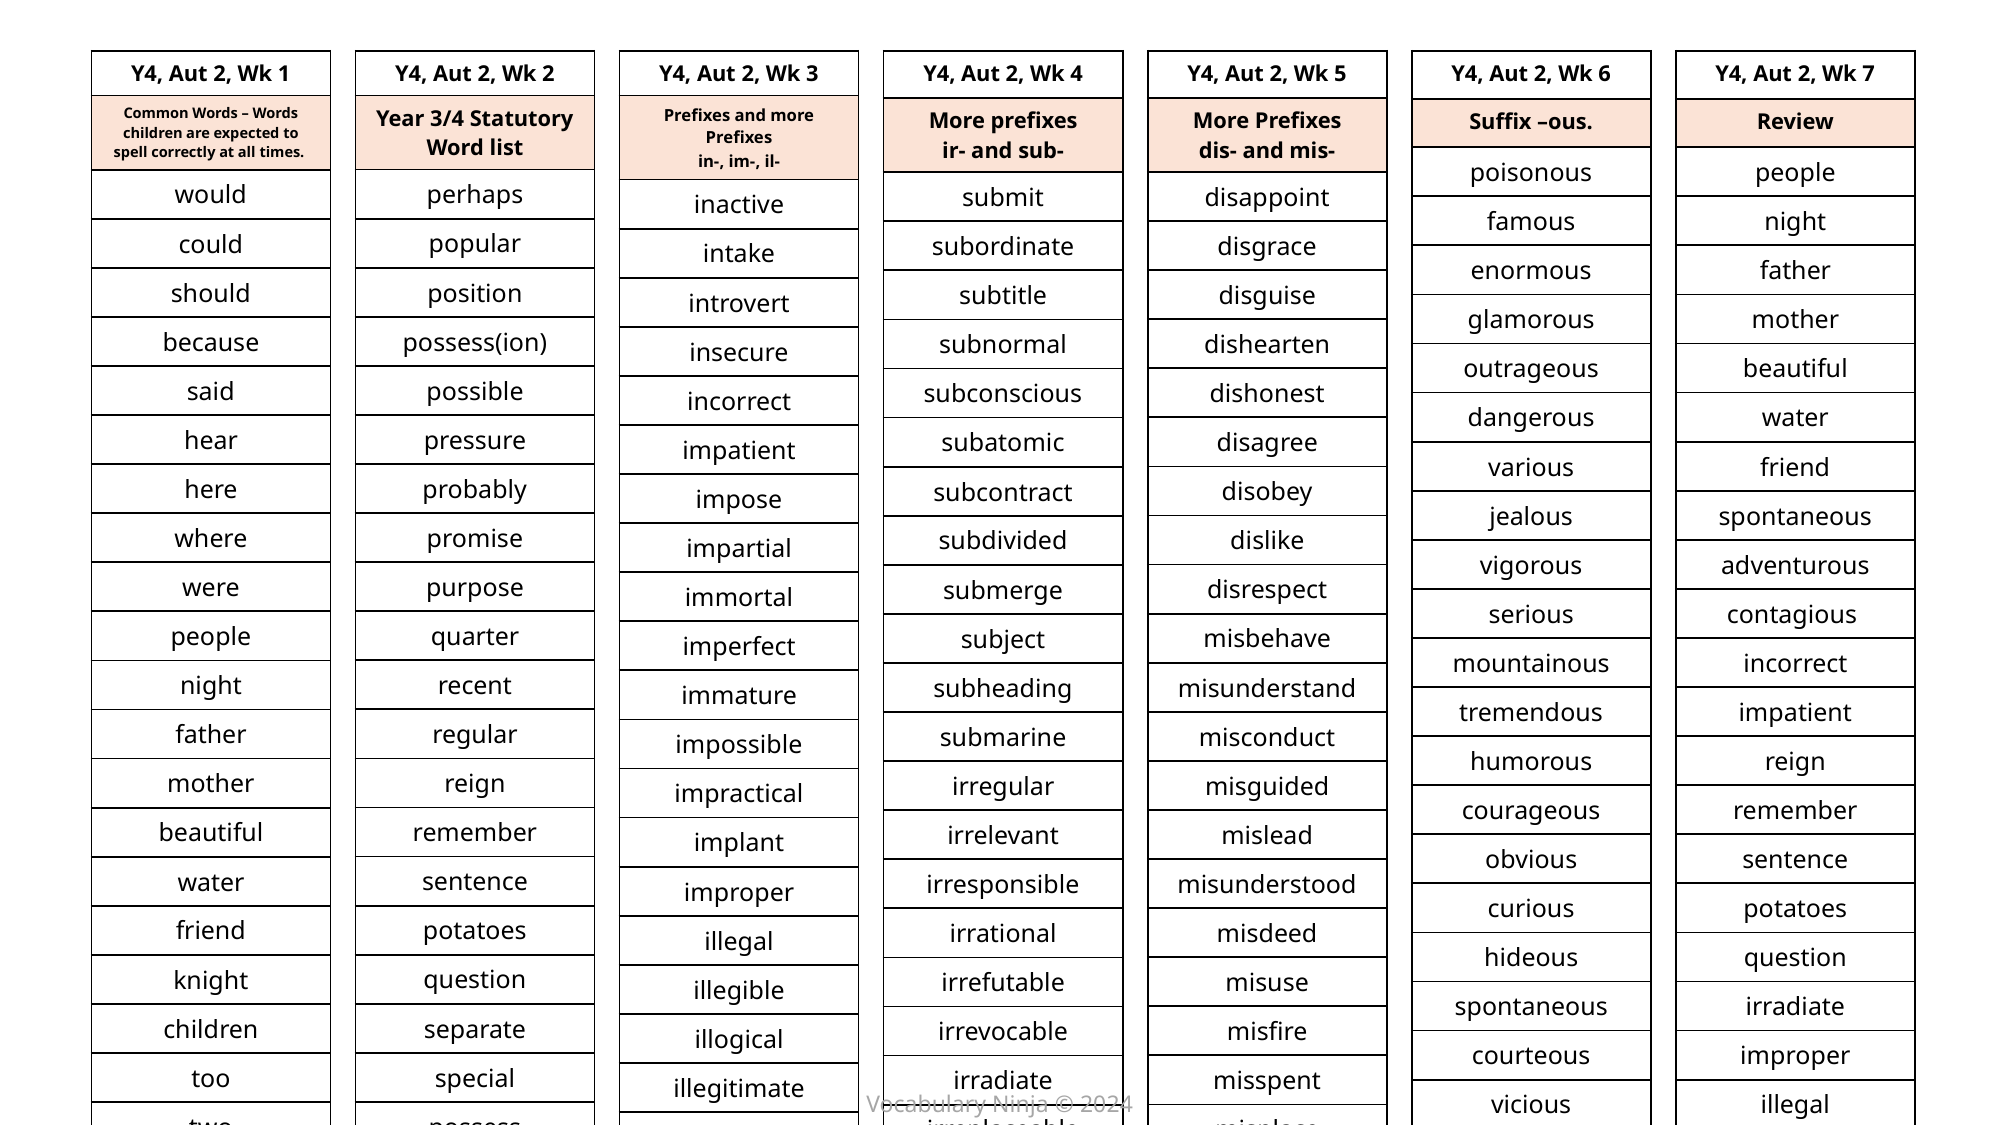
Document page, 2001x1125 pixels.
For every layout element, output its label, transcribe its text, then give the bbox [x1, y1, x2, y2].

table_cell subcontract [884, 468, 1122, 515]
table_cell probably [356, 465, 594, 512]
table_cell two [92, 1103, 330, 1125]
table_cell curious [1413, 884, 1650, 932]
table_cell courteous [1413, 1031, 1650, 1079]
table_cell night [92, 661, 330, 709]
table_cell misguided [1149, 762, 1386, 809]
table_cell spontaneous [1677, 492, 1914, 539]
table_cell were [92, 563, 330, 610]
table_cell irrevocable [884, 1007, 1122, 1055]
table_cell Review [1677, 100, 1914, 146]
table_cell disagree [1149, 418, 1386, 466]
table_cell insecure [620, 328, 858, 375]
table_cell subdivided [884, 517, 1122, 564]
table_cell mountainous [1413, 639, 1650, 686]
table_cell immature [620, 671, 858, 719]
table_cell impatient [1677, 688, 1914, 735]
table_cell illegal [1677, 1081, 1914, 1125]
table_cell knight [92, 956, 330, 1003]
table_cell obvious [1413, 835, 1650, 882]
table_cell Prefixes and more Prefixes in-, im-, il- [620, 96, 858, 179]
table_cell spontaneous [1413, 982, 1650, 1030]
table_cell water [1677, 393, 1914, 441]
table_cell here [92, 465, 330, 512]
table_cell subnormal [884, 320, 1122, 368]
table_cell disguise [1149, 271, 1386, 318]
table_cell where [92, 514, 330, 561]
table_cell subtitle [884, 271, 1122, 319]
table_cell dishearten [1149, 320, 1386, 367]
table_cell reign [1677, 737, 1914, 784]
table_cell misfire [1149, 1007, 1386, 1054]
table_cell immortal [620, 573, 858, 620]
table_cell incorrect [620, 377, 858, 424]
table_header Y4, Aut 2, Wk 1 [92, 52, 330, 95]
table_header Y4, Aut 2, Wk 2 [356, 52, 594, 95]
table_cell impatient [620, 426, 858, 473]
table_cell mother [1677, 295, 1914, 343]
text_box Vocabulary Ninja © 2024 [851, 1082, 1149, 1125]
table_cell father [92, 710, 330, 758]
table_cell reign [356, 759, 594, 807]
table_cell dishonest [1149, 369, 1386, 416]
table_cell possess(ion) [356, 318, 594, 365]
table_cell misconduct [1149, 713, 1386, 760]
table_cell illegible [620, 966, 858, 1013]
table_cell question [356, 956, 594, 1003]
table_cell could [92, 220, 330, 267]
table_cell outrageous [1413, 344, 1650, 392]
table_cell submit [884, 173, 1122, 220]
table_cell illegitimate [620, 1064, 858, 1111]
table_cell tremendous [1413, 688, 1650, 735]
table_cell Common Words – Words children are expected to spell correctly at all times. [92, 96, 330, 169]
table_cell remember [356, 808, 594, 856]
table_cell beautiful [92, 809, 330, 856]
table_cell misuse [1149, 958, 1386, 1005]
table_header Y4, Aut 2, Wk 3 [620, 52, 858, 95]
table_cell vicious [1413, 1081, 1650, 1125]
table_cell father [1677, 246, 1914, 294]
table_cell improper [1677, 1031, 1914, 1079]
table_cell various [1413, 443, 1650, 490]
table_cell should [92, 269, 330, 316]
table_cell sentence [1677, 835, 1914, 882]
table_cell question [1677, 933, 1914, 981]
table_cell remember [1677, 786, 1914, 833]
table_cell hear [92, 416, 330, 463]
table_cell introvert [620, 279, 858, 326]
table_cell impractical [620, 769, 858, 817]
table_cell adventurous [1677, 541, 1914, 588]
table_cell irradiate [884, 1056, 1122, 1082]
table_cell water [92, 858, 330, 905]
table_cell misbehave [1149, 615, 1386, 662]
table_cell imperfect [620, 622, 858, 669]
table_cell subatomic [884, 418, 1122, 466]
table_cell illogical [620, 1015, 858, 1062]
table_cell possess [356, 1103, 594, 1125]
table_cell children [92, 1005, 330, 1052]
table_cell misunderstand [1149, 664, 1386, 711]
table_cell More prefixes ir- and sub- [884, 99, 1122, 171]
table_cell illicit [620, 1113, 851, 1125]
table_cell misunderstood [1149, 860, 1386, 907]
table_cell disappoint [1149, 173, 1386, 220]
table_cell recent [356, 661, 594, 708]
table_header Y4, Aut 2, Wk 4 [884, 52, 1122, 97]
table_cell vigorous [1413, 541, 1650, 588]
table_header Y4, Aut 2, Wk 7 [1677, 52, 1914, 98]
table_cell irradiate [1677, 982, 1914, 1030]
table_cell irrelevant [884, 811, 1122, 858]
table_cell humorous [1413, 737, 1650, 784]
table_header Y4, Aut 2, Wk 5 [1149, 52, 1386, 97]
table_cell Suffix –ous. [1413, 100, 1650, 146]
table_cell intake [620, 230, 858, 277]
table_cell subconscious [884, 369, 1122, 417]
table_cell too [92, 1054, 330, 1101]
table_cell subordinate [884, 222, 1122, 269]
table_cell impartial [620, 524, 858, 571]
table_cell sentence [356, 857, 594, 905]
table_cell jealous [1413, 492, 1650, 539]
table_cell disrespect [1149, 565, 1386, 613]
table_cell misdeed [1149, 909, 1386, 956]
table_cell irrefutable [884, 958, 1122, 1006]
table_cell people [1677, 148, 1914, 195]
table_cell irrational [884, 909, 1122, 957]
table_cell glamorous [1413, 295, 1650, 343]
table_cell subject [884, 615, 1122, 662]
table_cell because [92, 318, 330, 365]
table_cell mislead [1149, 811, 1386, 858]
table_cell Year 3/4 Statutory Word list [356, 96, 594, 169]
table_cell potatoes [1677, 884, 1914, 932]
table_cell potatoes [356, 907, 594, 954]
table_cell said [92, 367, 330, 414]
table_cell impossible [620, 720, 858, 768]
table_header Y4, Aut 2, Wk 6 [1413, 52, 1650, 98]
table_cell possible [356, 367, 594, 414]
table_cell would [92, 171, 330, 218]
table_cell promise [356, 514, 594, 561]
table_cell dislike [1149, 516, 1386, 564]
table_cell illegal [620, 917, 858, 964]
table_cell incorrect [1677, 639, 1914, 686]
table_cell popular [356, 220, 594, 267]
table_cell More Prefixes dis- and mis- [1149, 99, 1386, 171]
table_cell people [92, 612, 330, 660]
table_cell disobey [1149, 467, 1386, 515]
table_cell misplace [1149, 1105, 1386, 1125]
table_cell friend [92, 907, 330, 954]
table_cell hideous [1413, 933, 1650, 981]
table_cell implant [620, 818, 858, 866]
table_cell quarter [356, 612, 594, 659]
table_cell night [1677, 197, 1914, 244]
table_cell friend [1677, 443, 1914, 490]
table_cell inactive [620, 180, 858, 228]
table_cell purpose [356, 563, 594, 610]
table_cell serious [1413, 590, 1650, 637]
table_cell contagious [1677, 590, 1914, 637]
table_cell famous [1413, 197, 1650, 244]
table_cell dangerous [1413, 393, 1650, 441]
table_cell irresponsible [884, 860, 1122, 907]
table_cell impose [620, 475, 858, 522]
table_cell improper [620, 868, 858, 915]
table_cell poisonous [1413, 148, 1650, 195]
table_cell irregular [884, 762, 1122, 809]
table_cell position [356, 269, 594, 316]
table_cell perhaps [356, 170, 594, 218]
table_cell misspent [1149, 1056, 1386, 1104]
table_cell regular [356, 710, 594, 758]
table_cell mother [92, 759, 330, 807]
table_cell special [356, 1054, 594, 1101]
table_cell beautiful [1677, 344, 1914, 392]
table_cell subheading [884, 664, 1122, 711]
table_cell separate [356, 1005, 594, 1052]
table_cell submerge [884, 566, 1122, 613]
table_cell courageous [1413, 786, 1650, 833]
table_cell disgrace [1149, 222, 1386, 269]
table_cell pressure [356, 416, 594, 463]
table_cell submarine [884, 713, 1122, 760]
table_cell enormous [1413, 246, 1650, 294]
